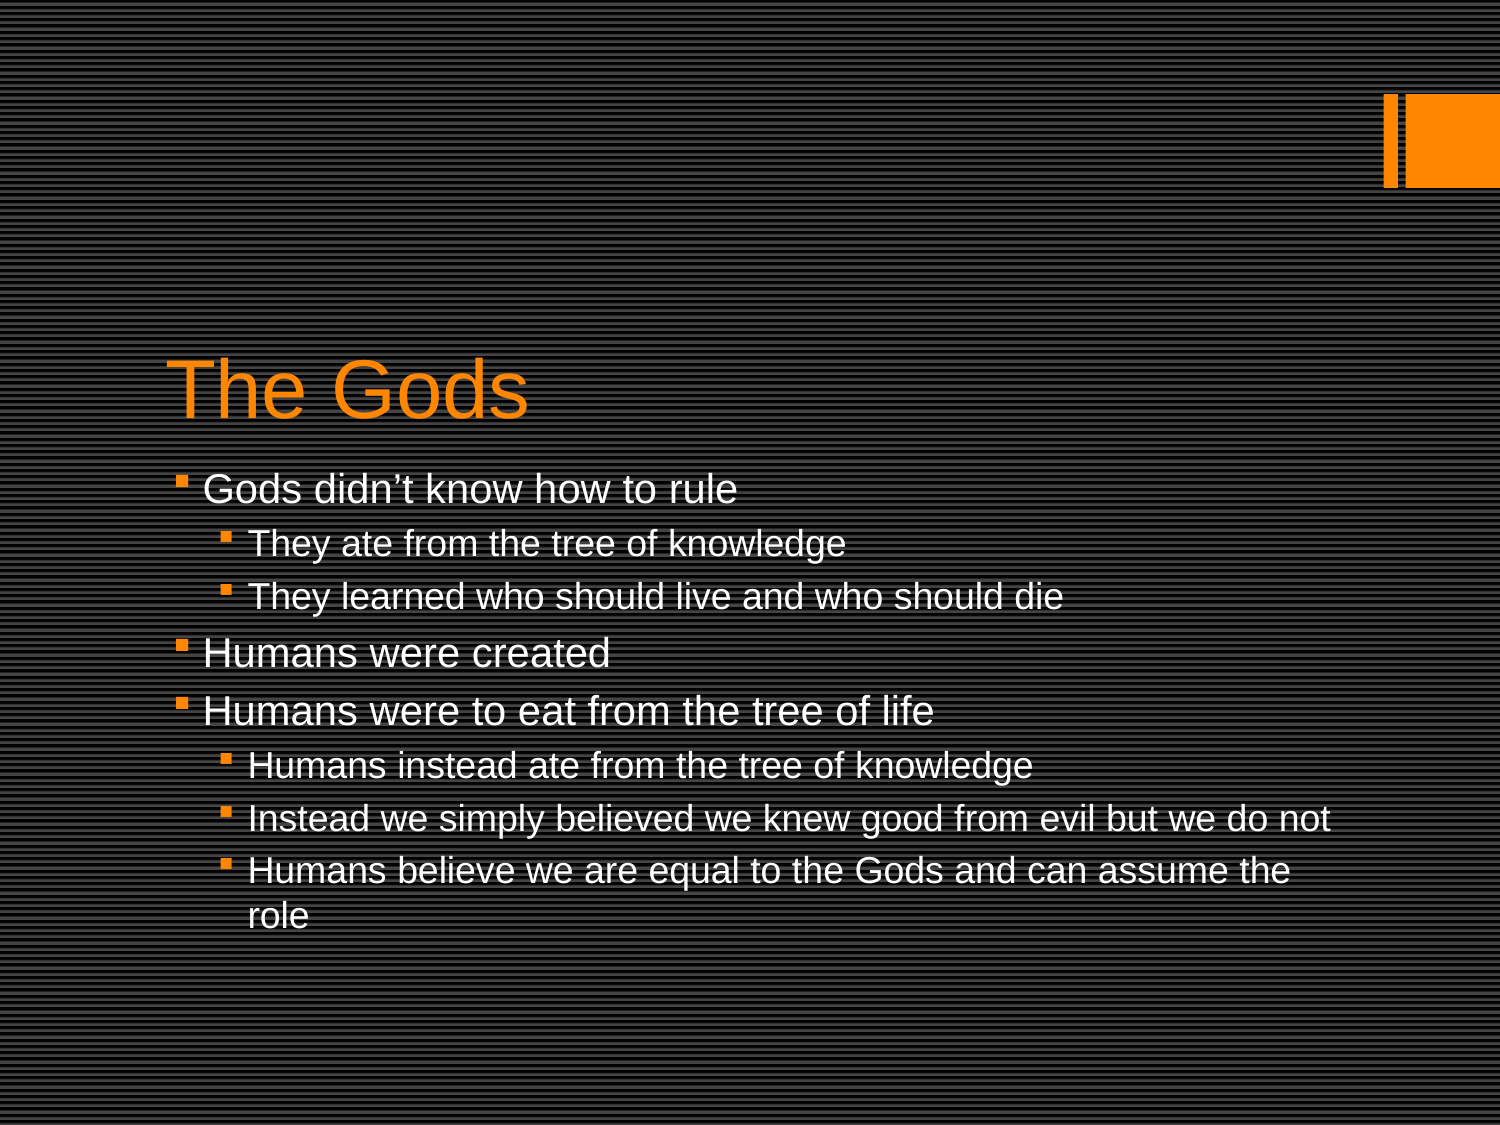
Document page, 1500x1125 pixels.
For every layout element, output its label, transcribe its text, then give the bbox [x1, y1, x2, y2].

list Gods didn’t know how to rule They ate from the tree of knowledge They learned who should live and who should die Humans were created Humans were to eat from the tree of life Humans instead ate from the tree of knowledge Instead we simply believed we knew good from evil but we do not Humans believe we are equal to the Gods and can assume the role [150, 454, 1350, 1035]
title The Gods [150, 253, 1350, 443]
